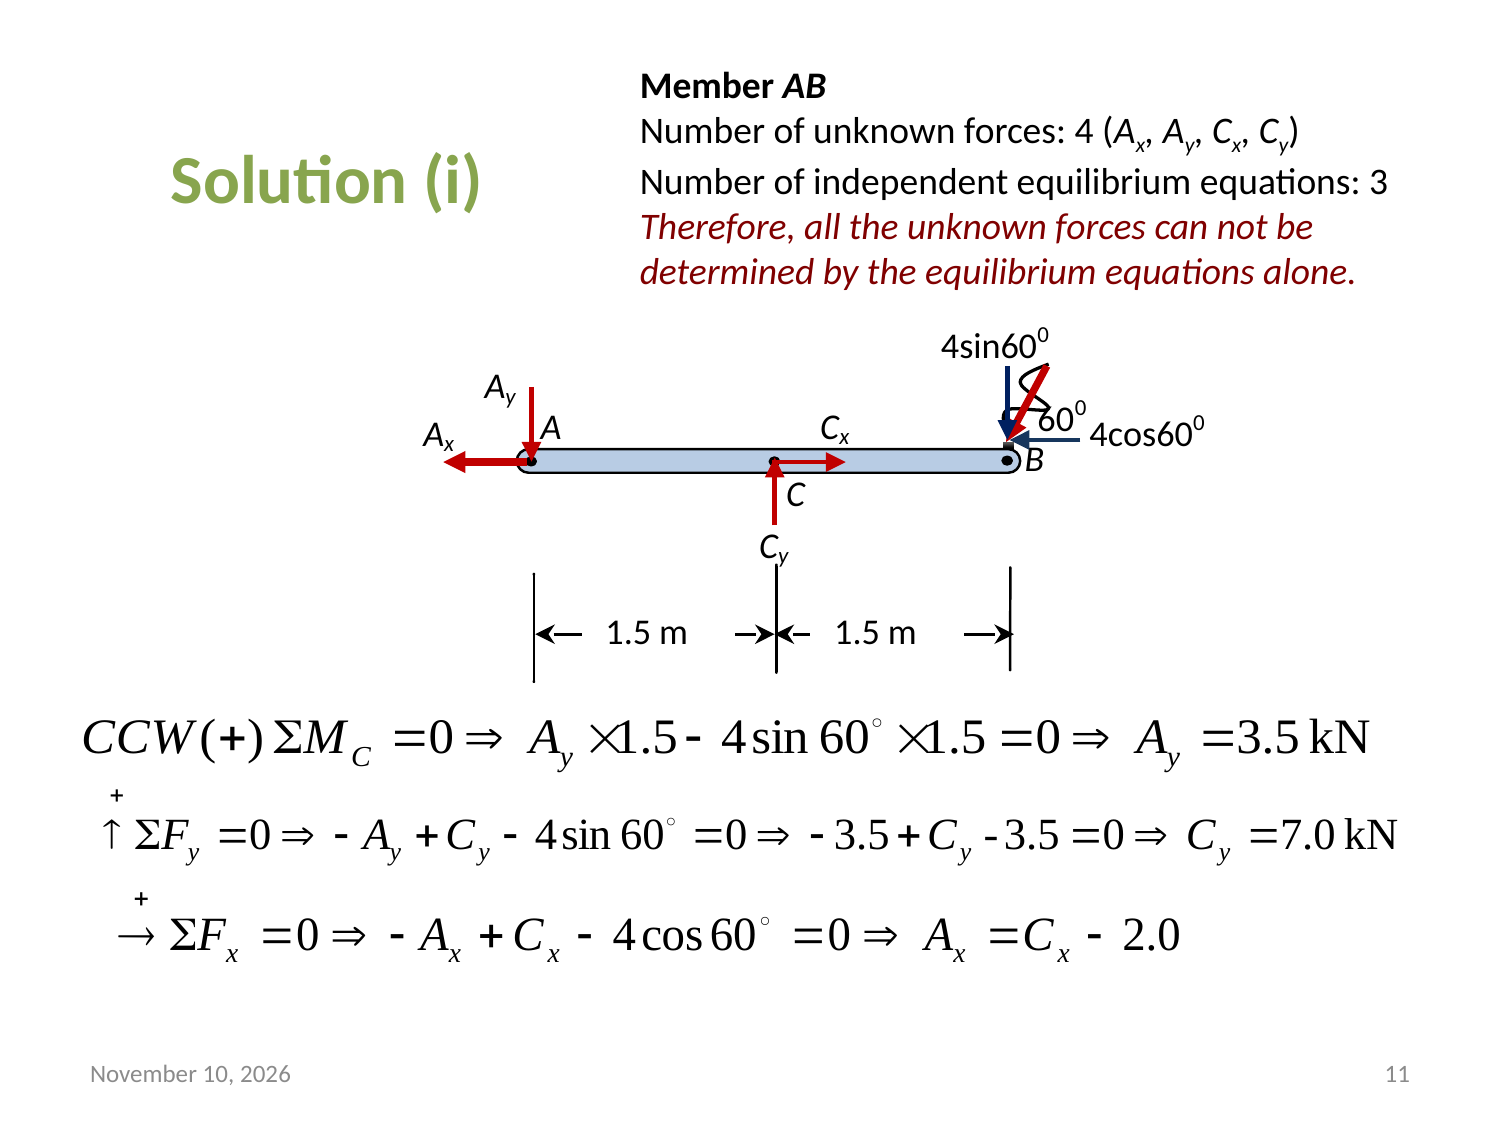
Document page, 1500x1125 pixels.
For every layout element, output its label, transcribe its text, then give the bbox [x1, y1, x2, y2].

slide_number 11 [1074, 1042, 1425, 1103]
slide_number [75, 1042, 425, 1103]
text_box Member AB Number of unknown forces: 4 (Ax, Ay, Cx, Cy) Number of independent equilibrium equations: 3 Therefore, all the unknown forces can not be determined by the equilibrium equations alone. [624, 53, 1475, 300]
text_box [99, 874, 1191, 975]
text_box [86, 774, 1406, 876]
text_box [74, 699, 1380, 783]
picture [399, 312, 1238, 686]
text_box Solution (i) [24, 99, 630, 225]
